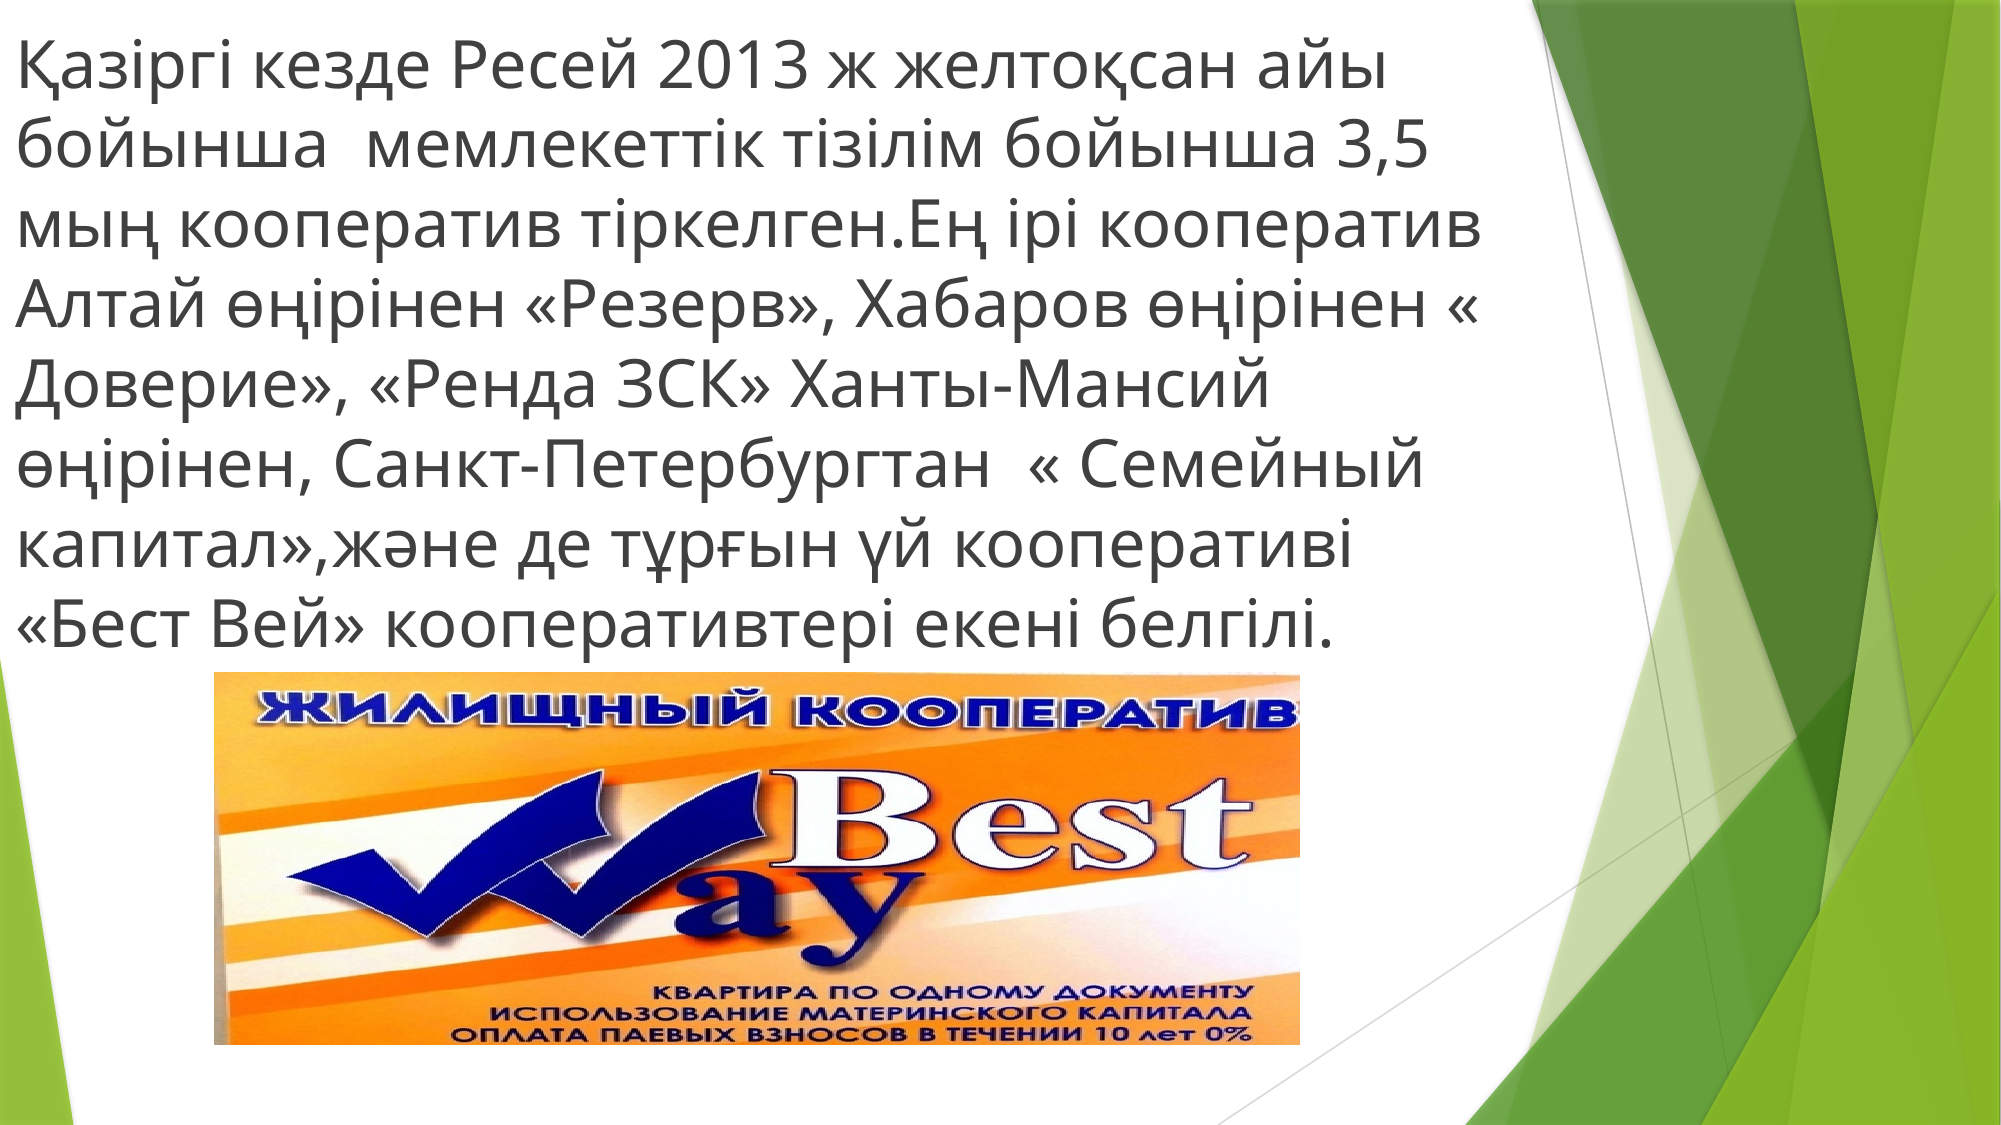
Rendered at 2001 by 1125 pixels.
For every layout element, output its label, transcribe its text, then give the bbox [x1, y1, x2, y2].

list Қазіргі кезде Ресей 2013 ж желтоқсан айы бойынша мемлекеттік тізілім бойынша 3,5 мың кооператив тіркелген.Ең ірі кооператив Алтай өңірінен «Резерв», Хабаров өңірінен « Доверие», «Ренда ЗСК» Ханты-Мансий өңірінен, Санкт-Петербургтан « Семейный капитал»,және де тұрғын үй кооперативі «Бест Вей» кооперативтері екені белгілі. [0, 13, 1515, 1070]
picture [214, 671, 1300, 1045]
